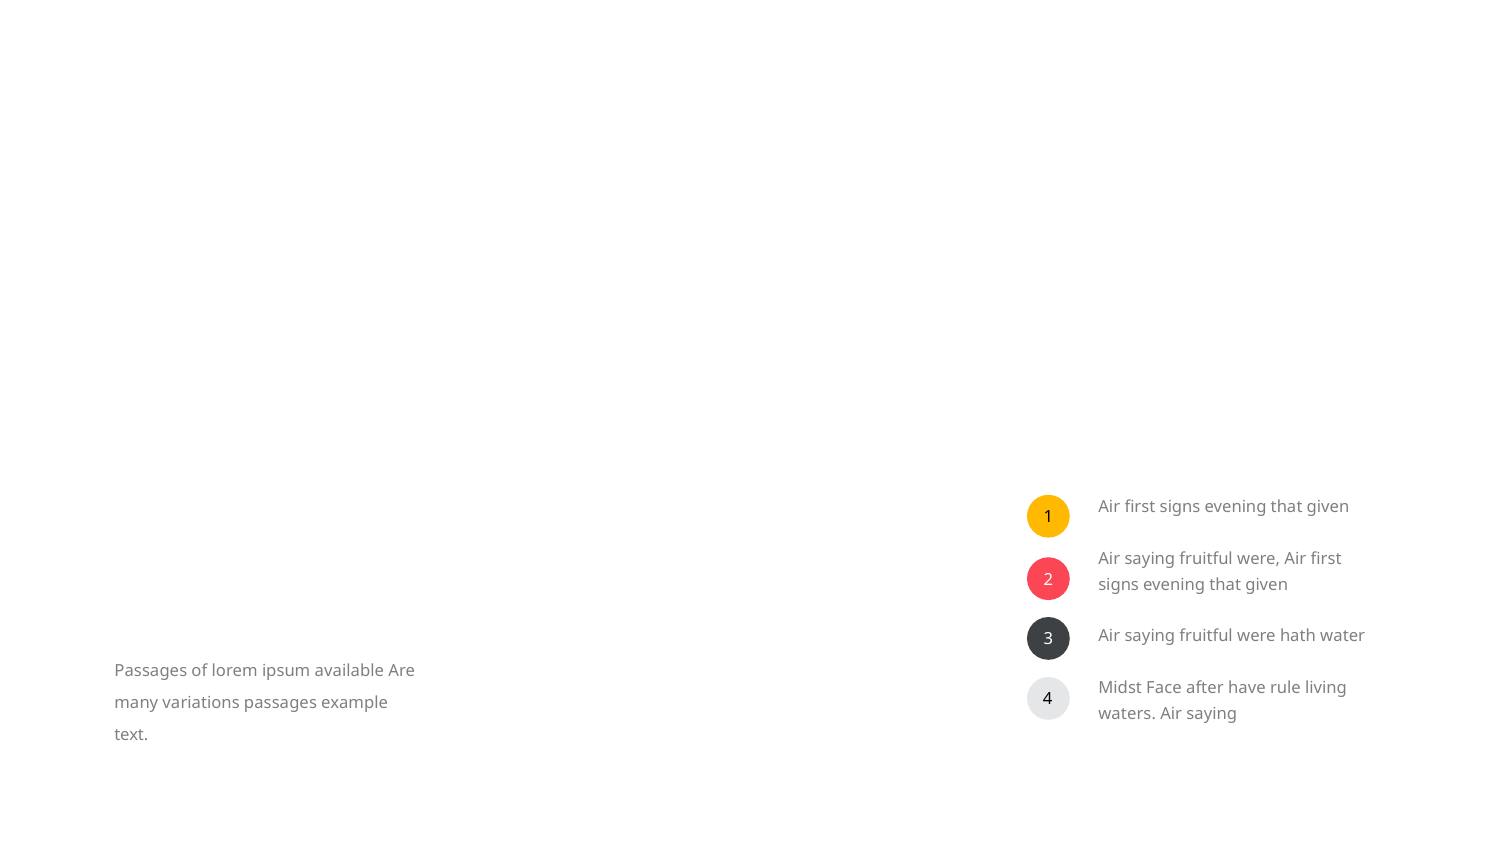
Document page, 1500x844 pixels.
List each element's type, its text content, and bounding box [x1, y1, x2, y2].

text_box [1032, 653, 1064, 660]
text_box [1032, 713, 1064, 720]
text_box 2 [1029, 563, 1068, 594]
text_box [1034, 617, 1062, 622]
text_box [1033, 557, 1063, 563]
text_box 3 [1028, 622, 1069, 653]
picture [41, 41, 1459, 802]
text_box 1 [1029, 501, 1068, 532]
text_box [1033, 494, 1064, 501]
text_box Passages of lorem ipsum available Are many variations passages example text. [103, 657, 438, 736]
text_box [1034, 677, 1062, 682]
text_box [1033, 594, 1064, 601]
text_box 4 [1028, 682, 1067, 713]
text_box [1034, 532, 1063, 538]
text_box Air first signs evening that given Air saying fruitful were, Air first signs evening that given Air saying fruitful were hath water Midst Face after have rule living waters. Air saying [1087, 484, 1397, 723]
